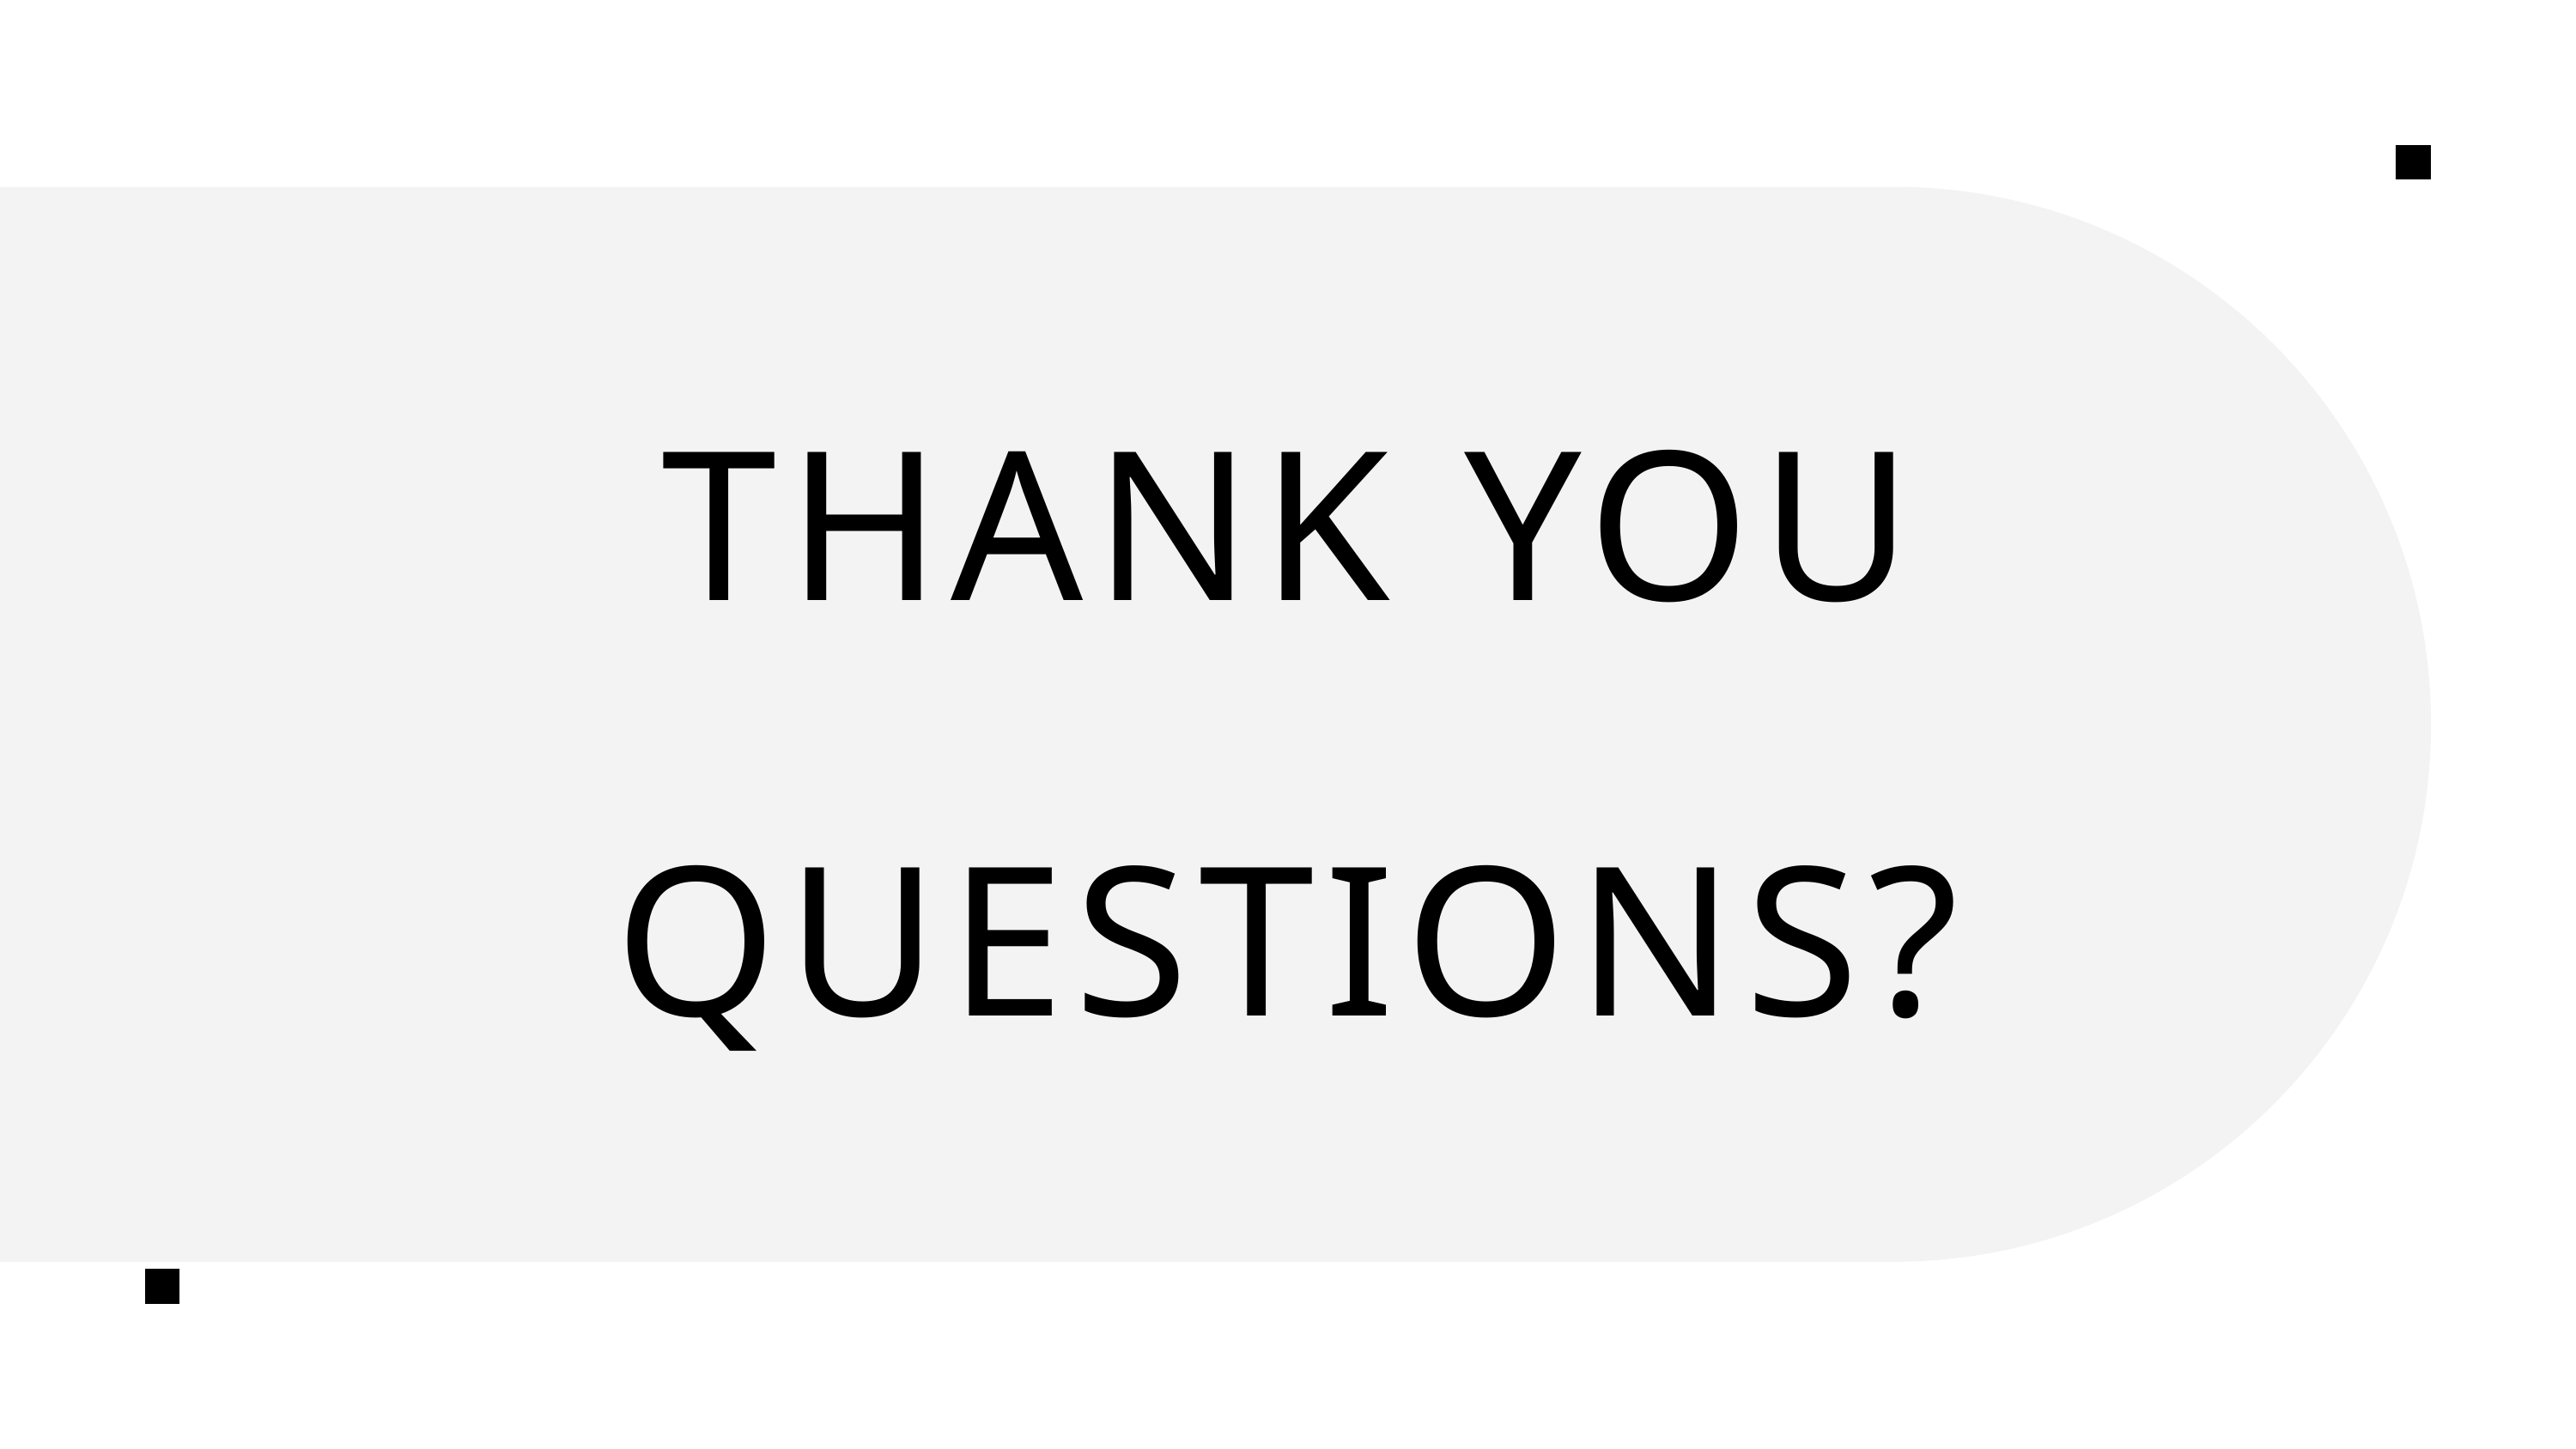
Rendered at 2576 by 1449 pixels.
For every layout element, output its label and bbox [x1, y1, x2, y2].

text_box [144, 1268, 180, 1304]
text_box [0, 186, 2432, 1263]
text_box [2396, 144, 2432, 180]
